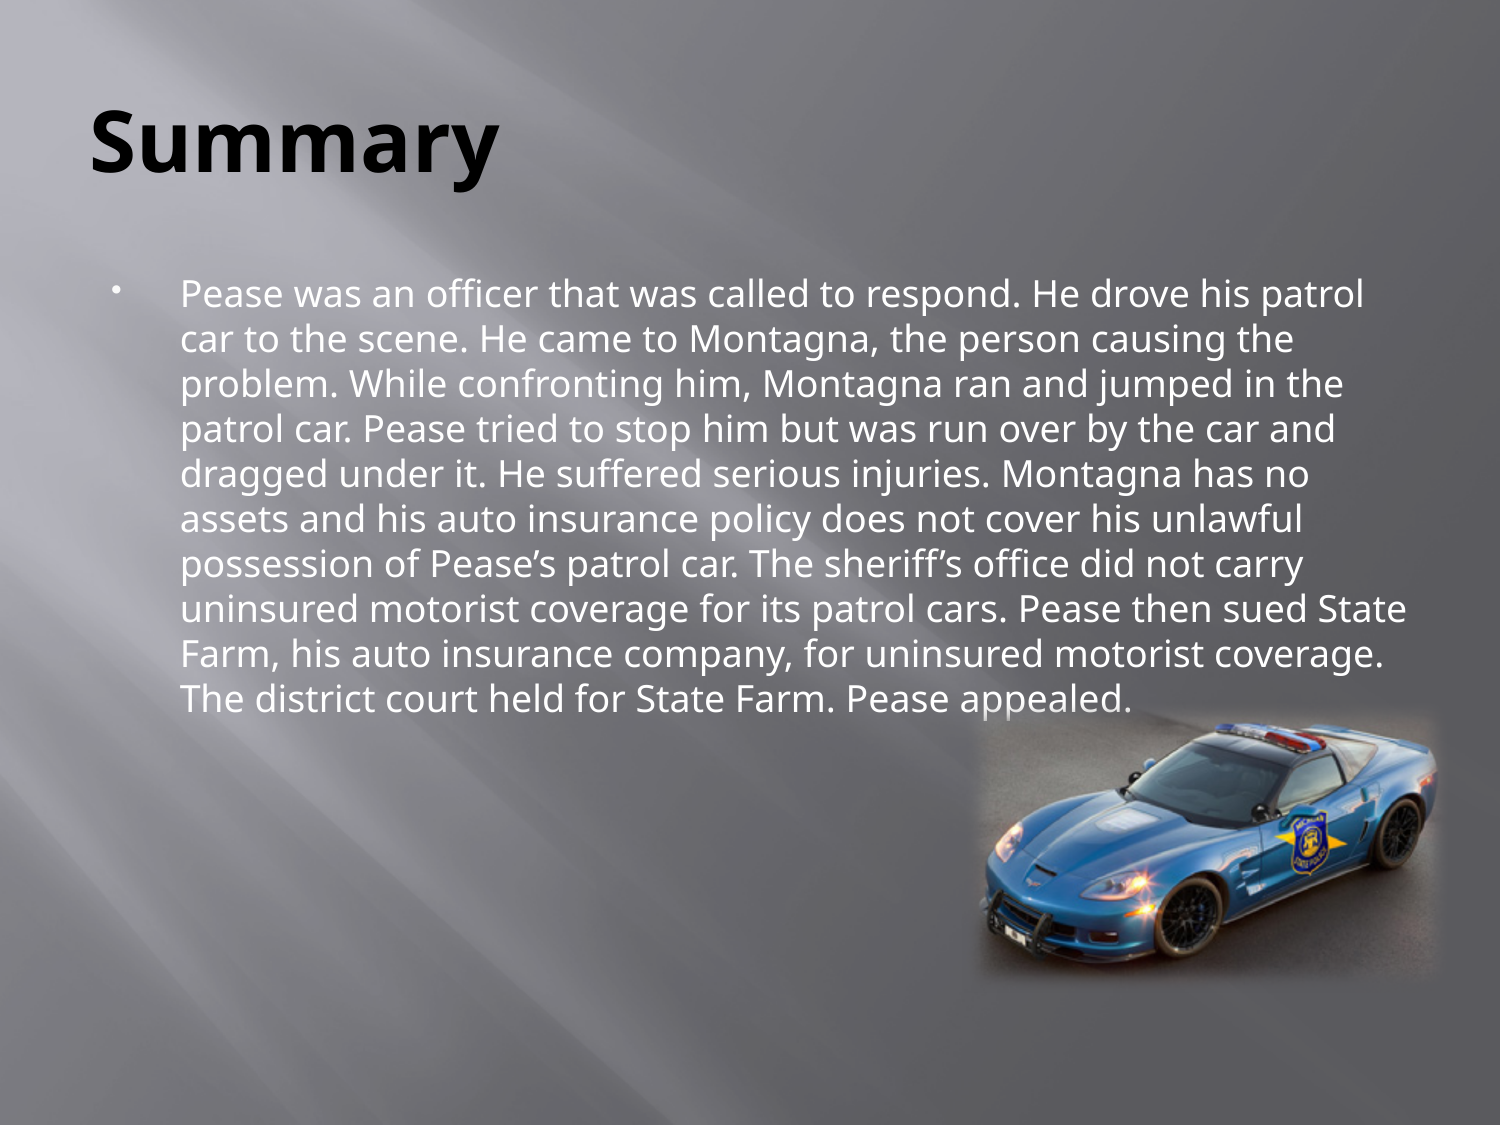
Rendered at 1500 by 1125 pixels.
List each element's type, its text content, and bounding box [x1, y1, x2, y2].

title Summary [75, 45, 1425, 233]
picture [962, 699, 1452, 994]
list Pease was an officer that was called to respond. He drove his patrol car to the scene. He came to Montagna, the person causing the problem. While confronting him, Montagna ran and jumped in the patrol car. Pease tried to stop him but was run over by the car and dragged under it. He suffered serious injuries. Montagna has no assets and his auto insurance policy does not cover his unlawful possession of Pease’s patrol car. The sheriff’s office did not carry uninsured motorist coverage for its patrol cars. Pease then sued State Farm, his auto insurance company, for uninsured motorist coverage. The district court held for State Farm. Pease appealed. [75, 262, 1425, 1035]
